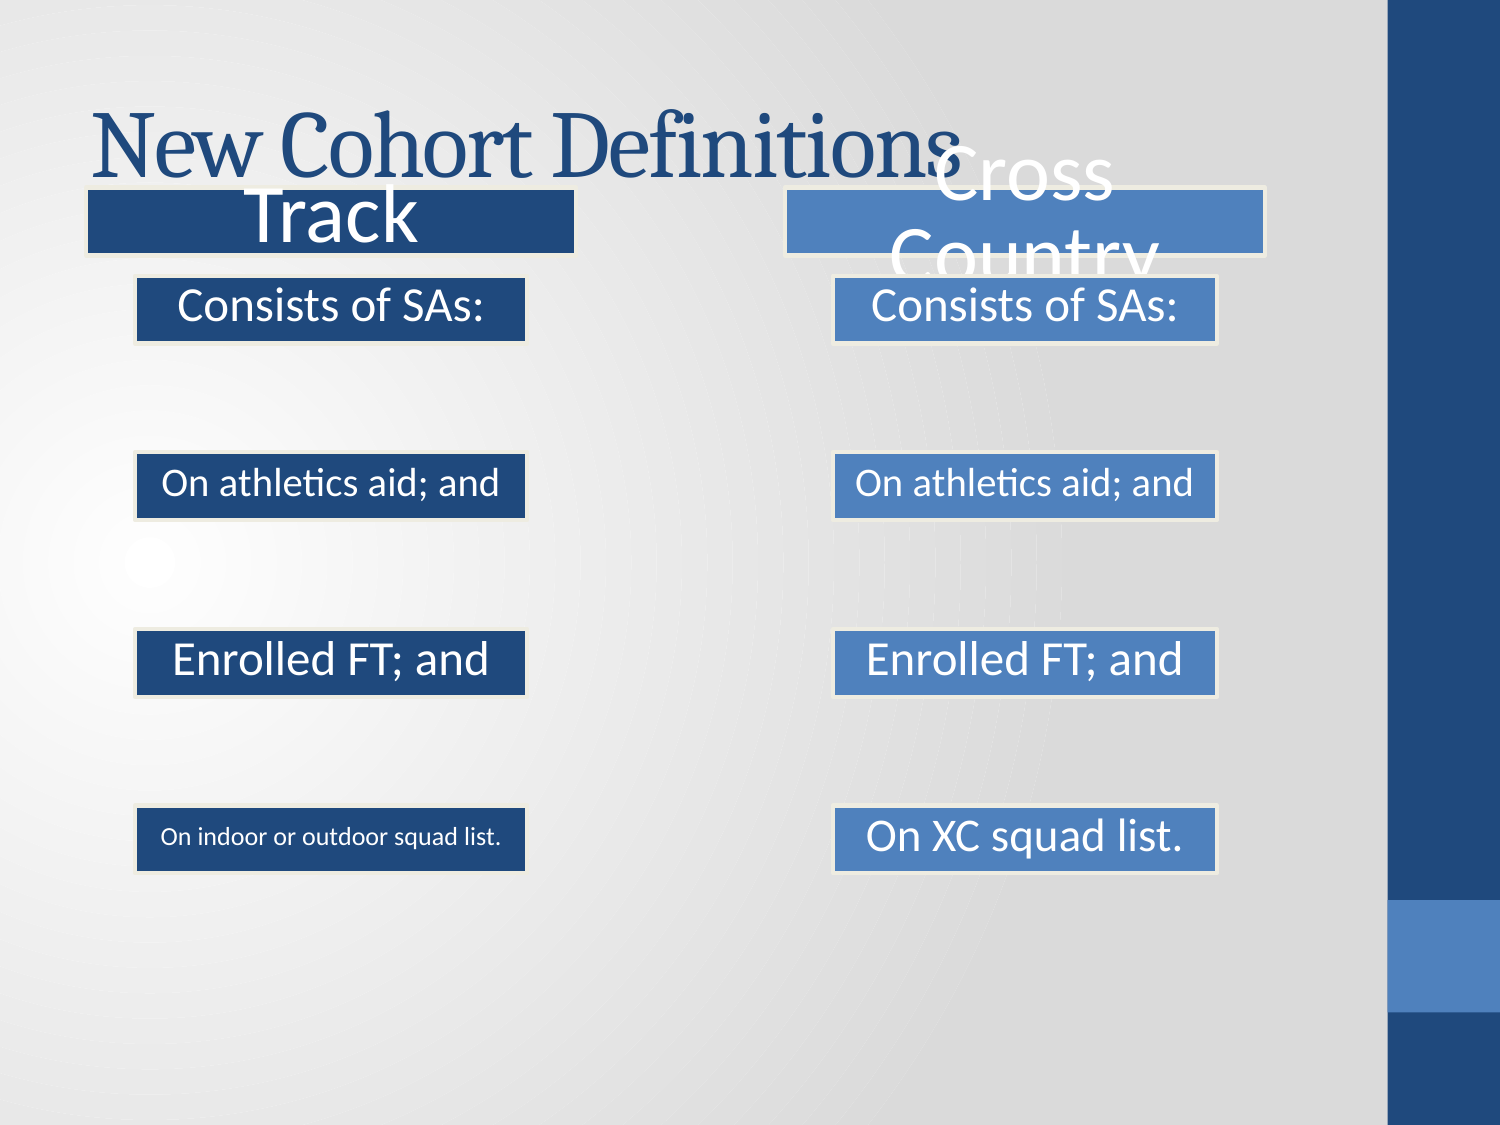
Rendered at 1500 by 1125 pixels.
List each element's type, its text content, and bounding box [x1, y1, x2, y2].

title New Cohort Definitions [75, 45, 1350, 233]
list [24, 186, 638, 1051]
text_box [724, 186, 1326, 1051]
